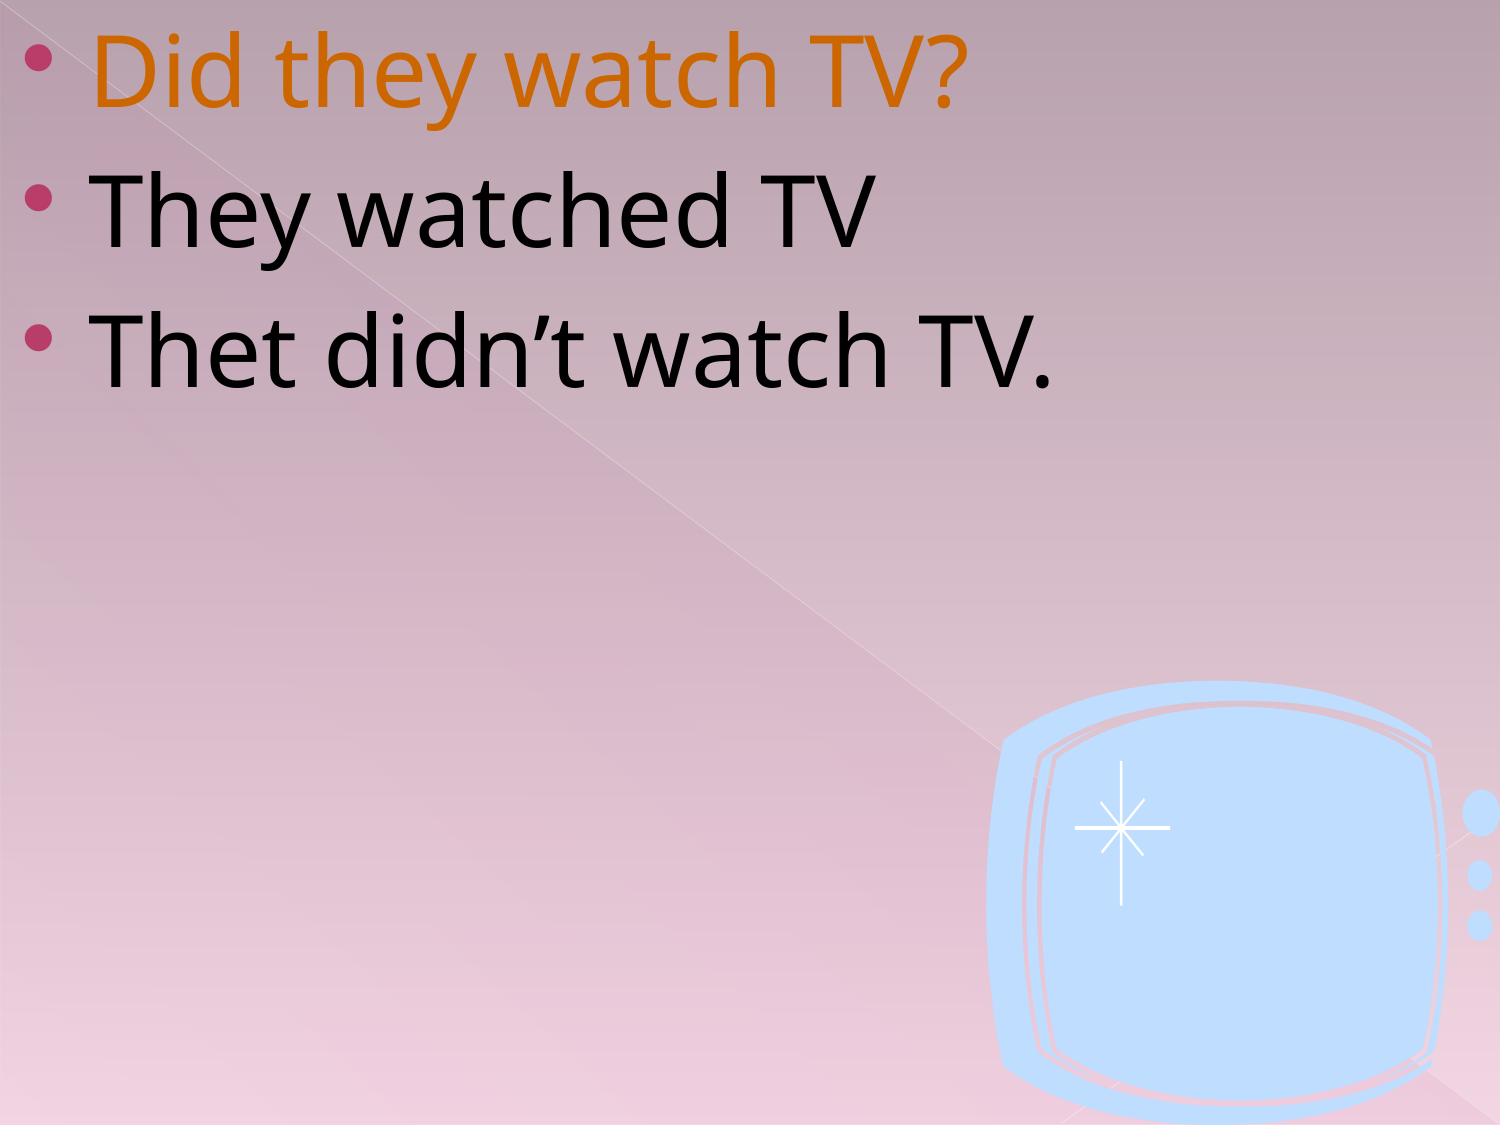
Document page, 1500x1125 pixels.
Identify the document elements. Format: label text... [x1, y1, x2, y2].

list Did they watch TV? They watched TV Thet didn’t watch TV. [0, 0, 1500, 1125]
picture [985, 680, 1500, 1125]
